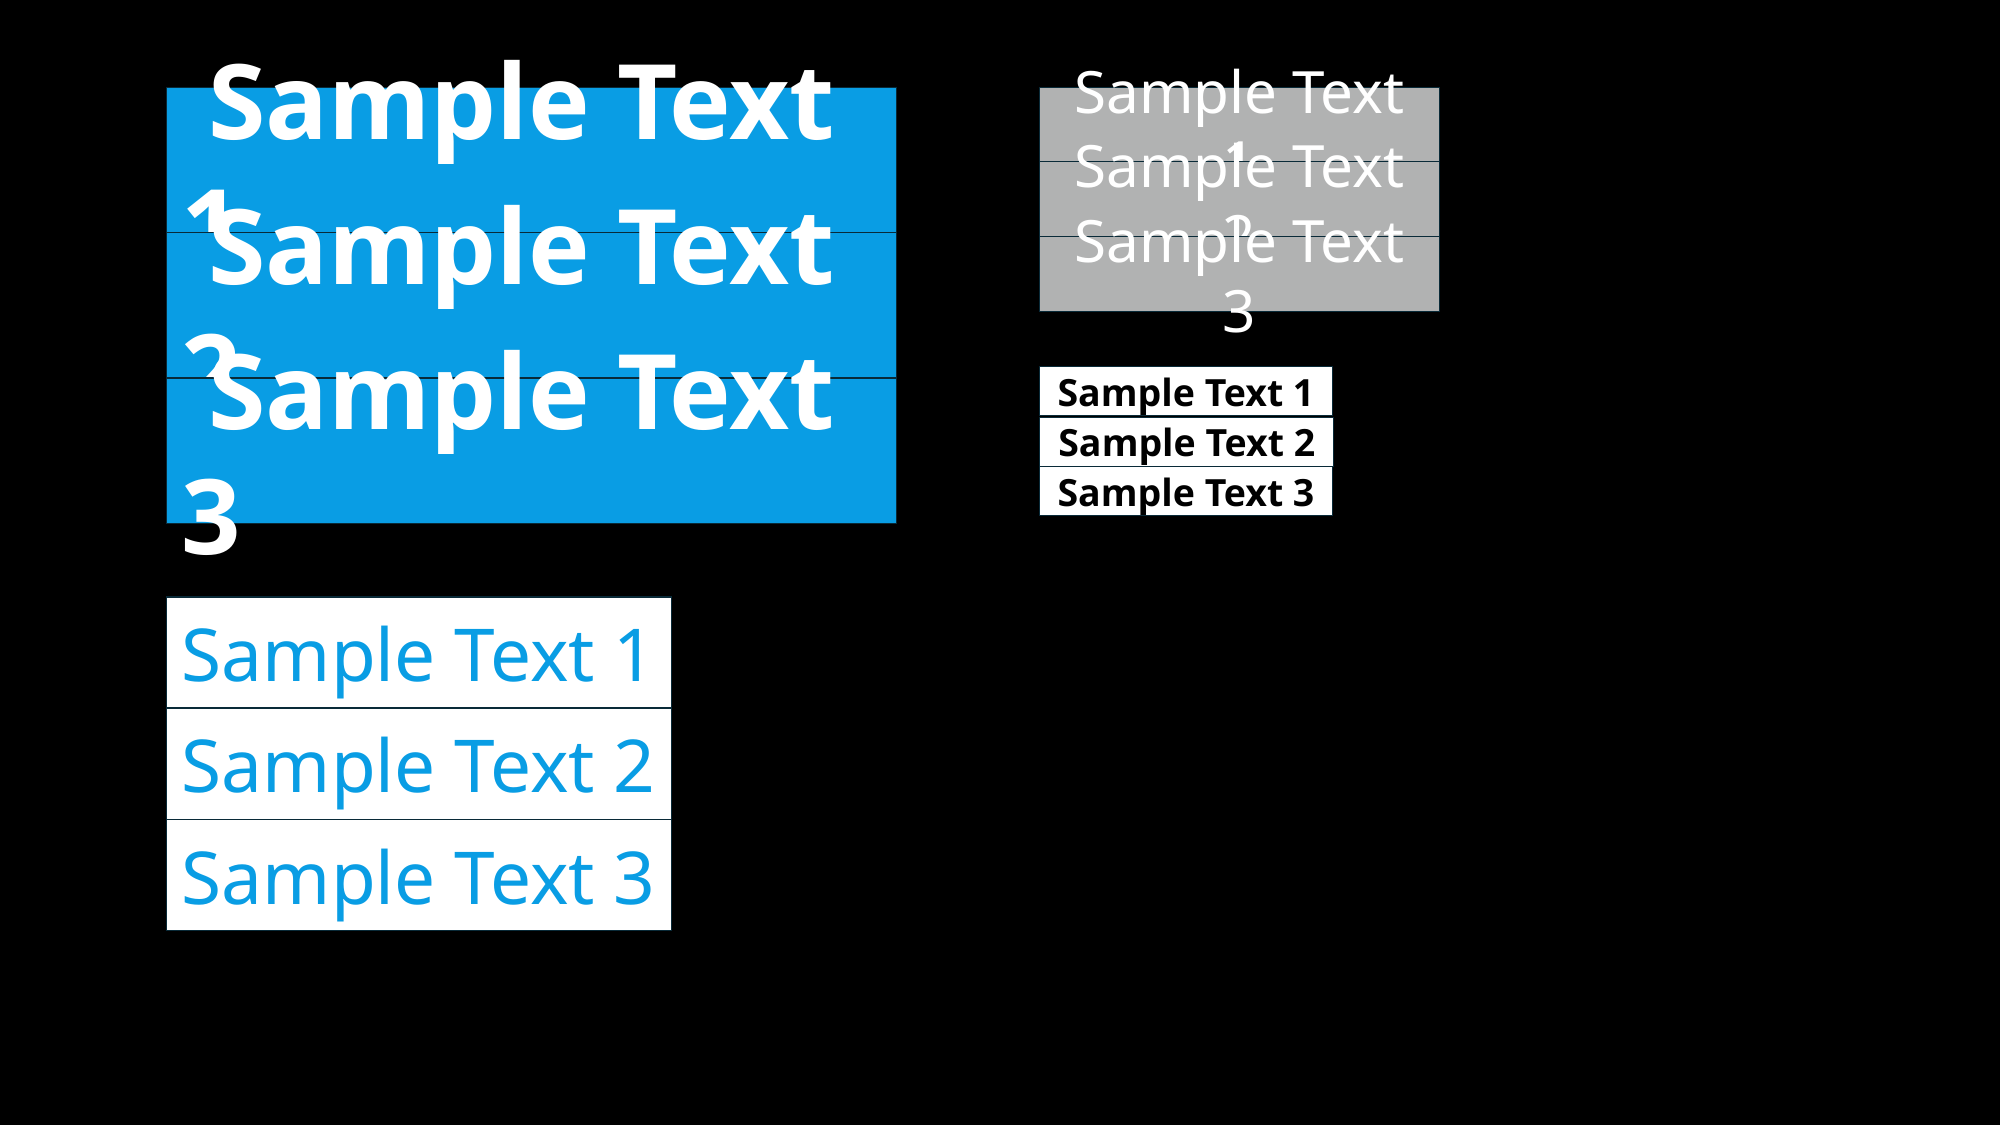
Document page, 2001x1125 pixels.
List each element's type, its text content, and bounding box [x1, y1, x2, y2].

text_box Sample Text 2 [1038, 160, 1441, 235]
text_box Sample Text 2 [1038, 416, 1335, 468]
text_box Sample Text 1 [165, 86, 898, 231]
text_box Sample Text 3 [1038, 465, 1334, 517]
text_box Sample Text 2 [165, 231, 898, 376]
text_box Sample Text 2 [165, 706, 673, 818]
text_box Sample Text 1 [165, 595, 673, 706]
text_box Sample Text 1 [1038, 365, 1334, 416]
text_box Sample Text 3 [165, 818, 673, 932]
text_box Sample Text 3 [165, 376, 898, 525]
text_box Sample Text 1 [1038, 86, 1441, 160]
text_box Sample Text 3 [1038, 235, 1441, 313]
